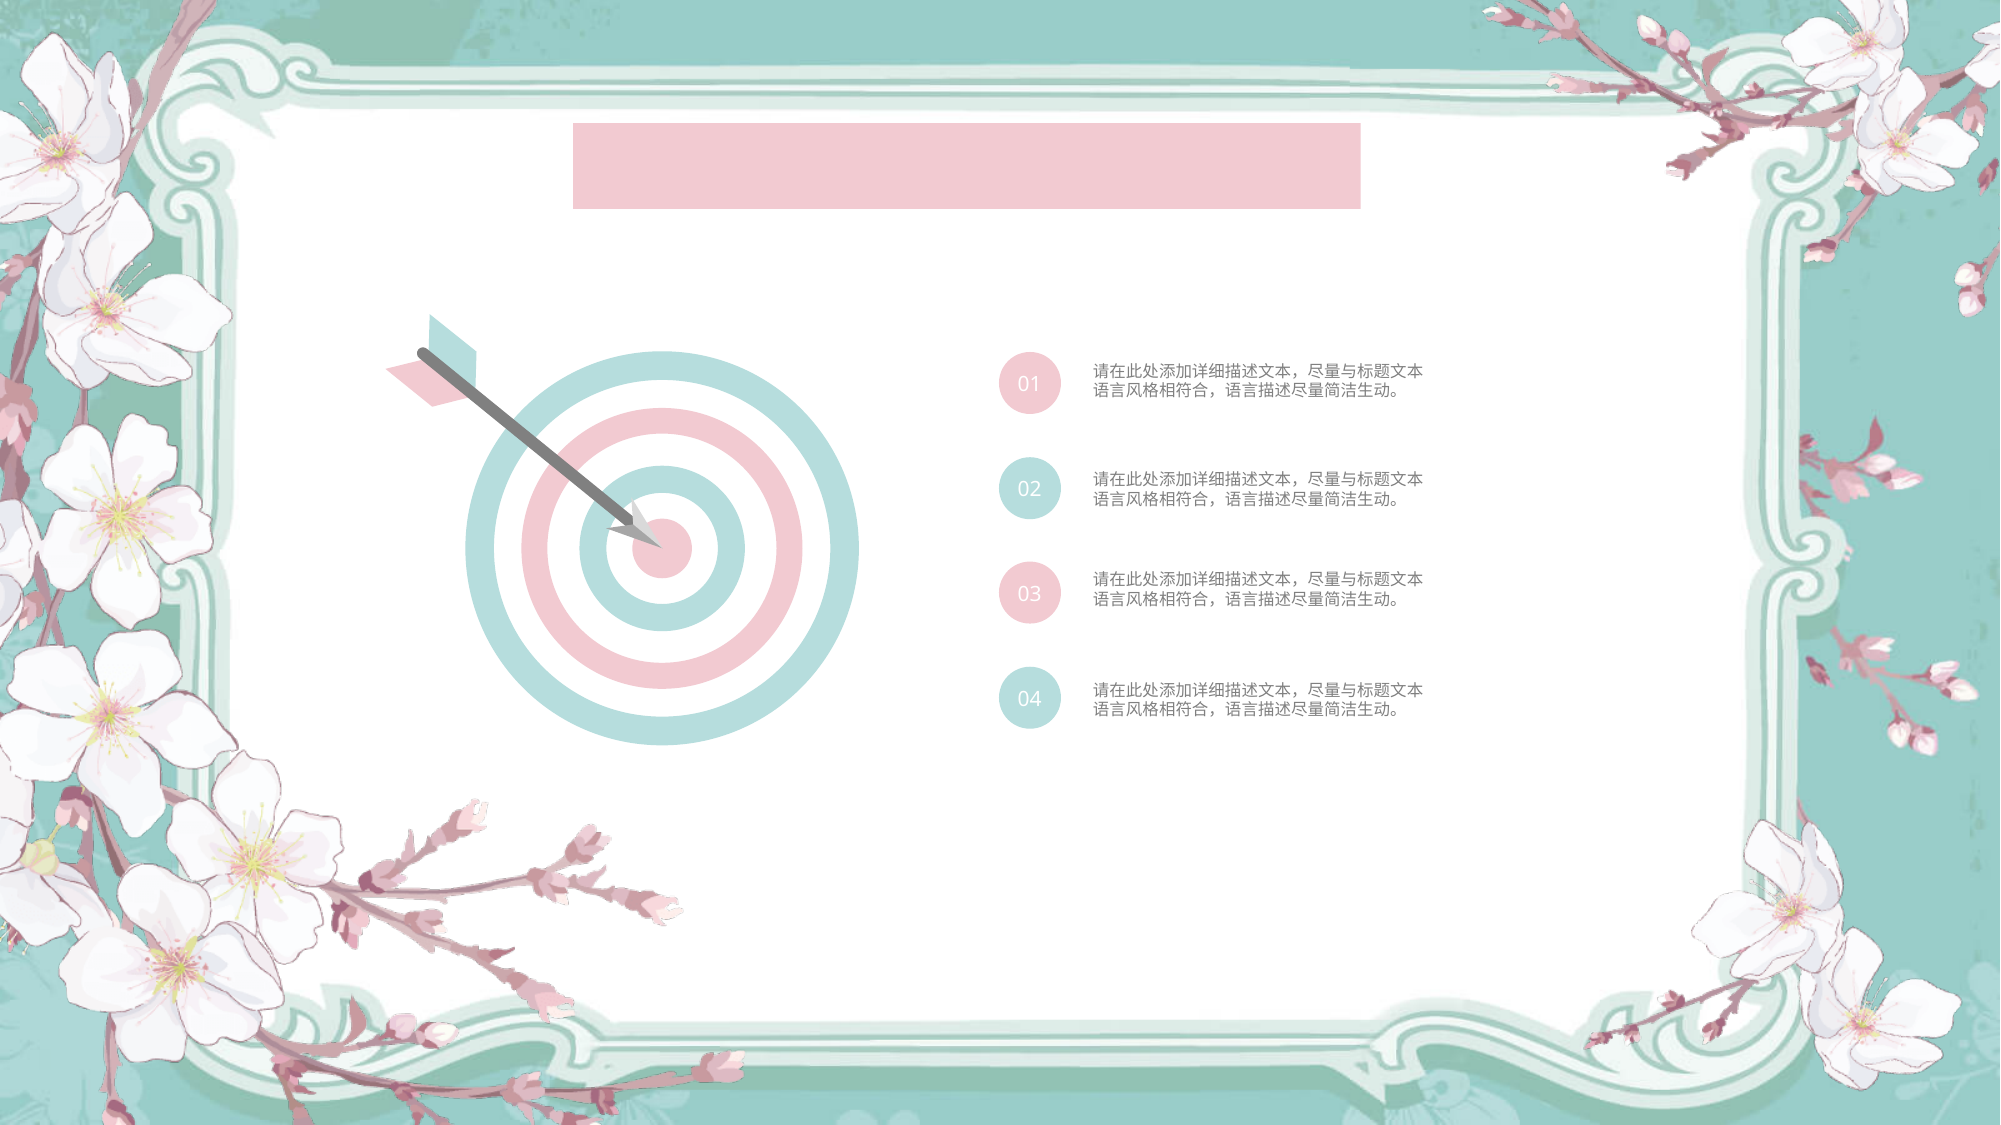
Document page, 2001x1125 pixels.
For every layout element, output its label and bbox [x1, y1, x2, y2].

text_box [999, 351, 1448, 414]
text_box [999, 561, 1448, 624]
text_box [999, 666, 1448, 729]
text_box [385, 314, 663, 549]
text_box [999, 457, 1448, 520]
picture [0, 0, 2000, 1125]
text_box [465, 351, 859, 746]
